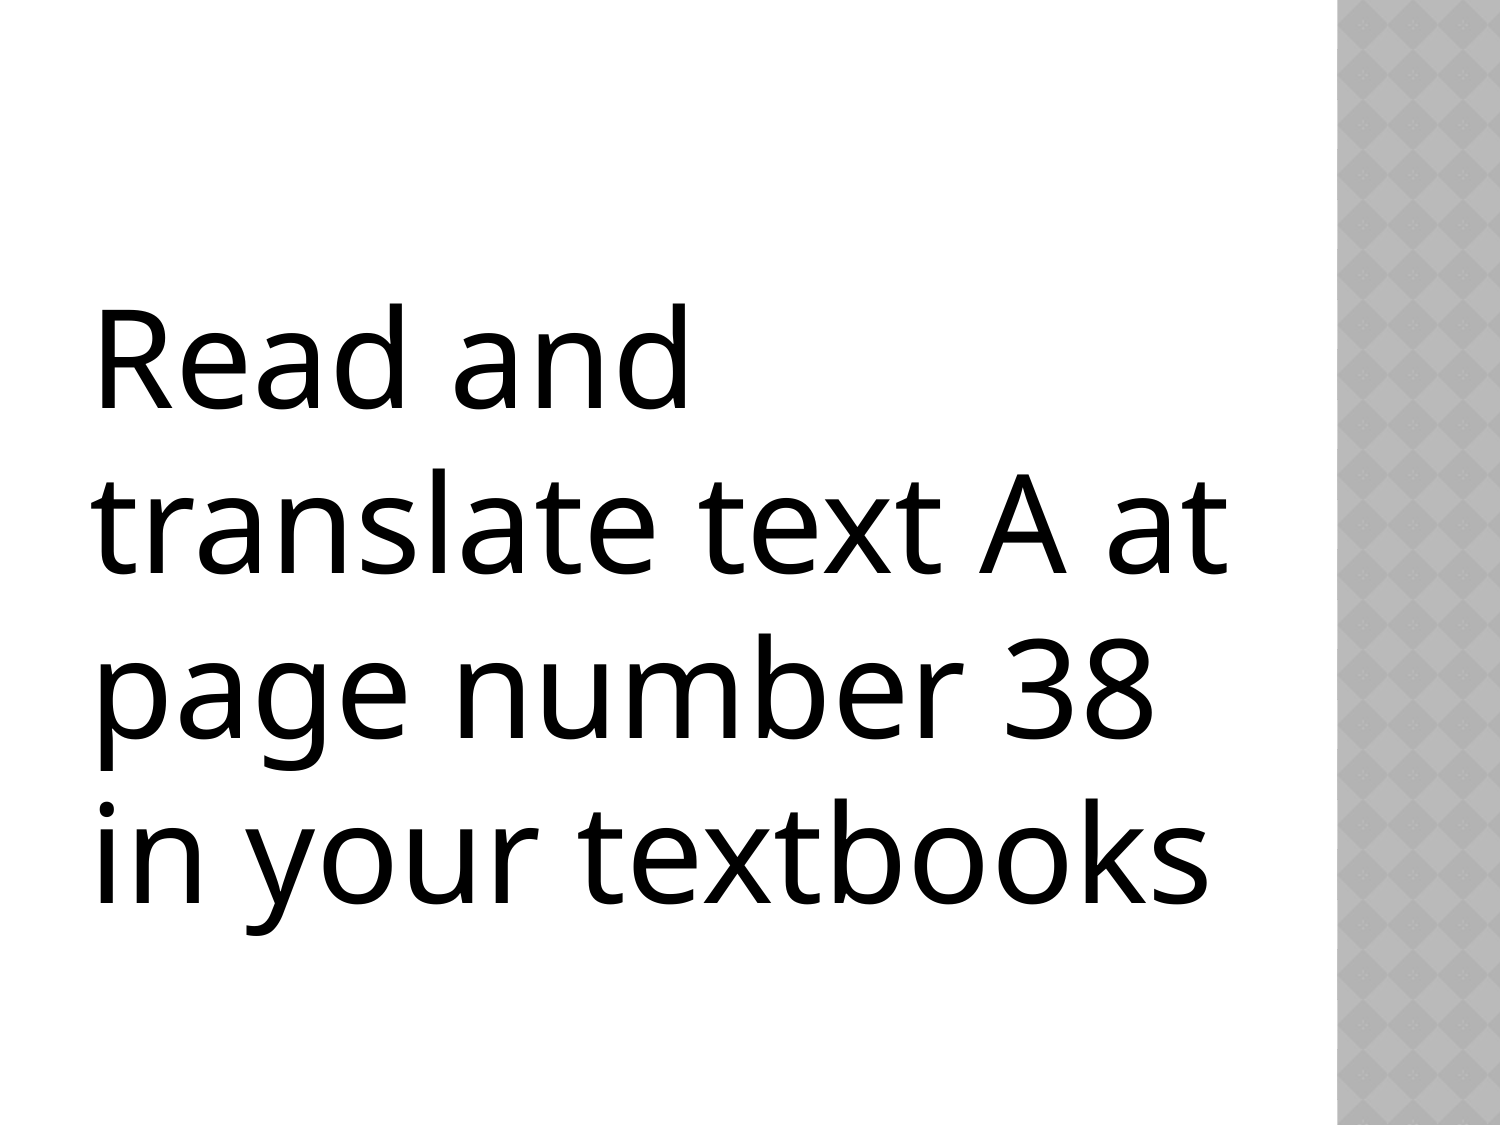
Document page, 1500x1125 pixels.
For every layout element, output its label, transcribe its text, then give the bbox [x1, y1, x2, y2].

list Read and translate text A at page number 38 in your textbooks [75, 264, 1263, 1059]
